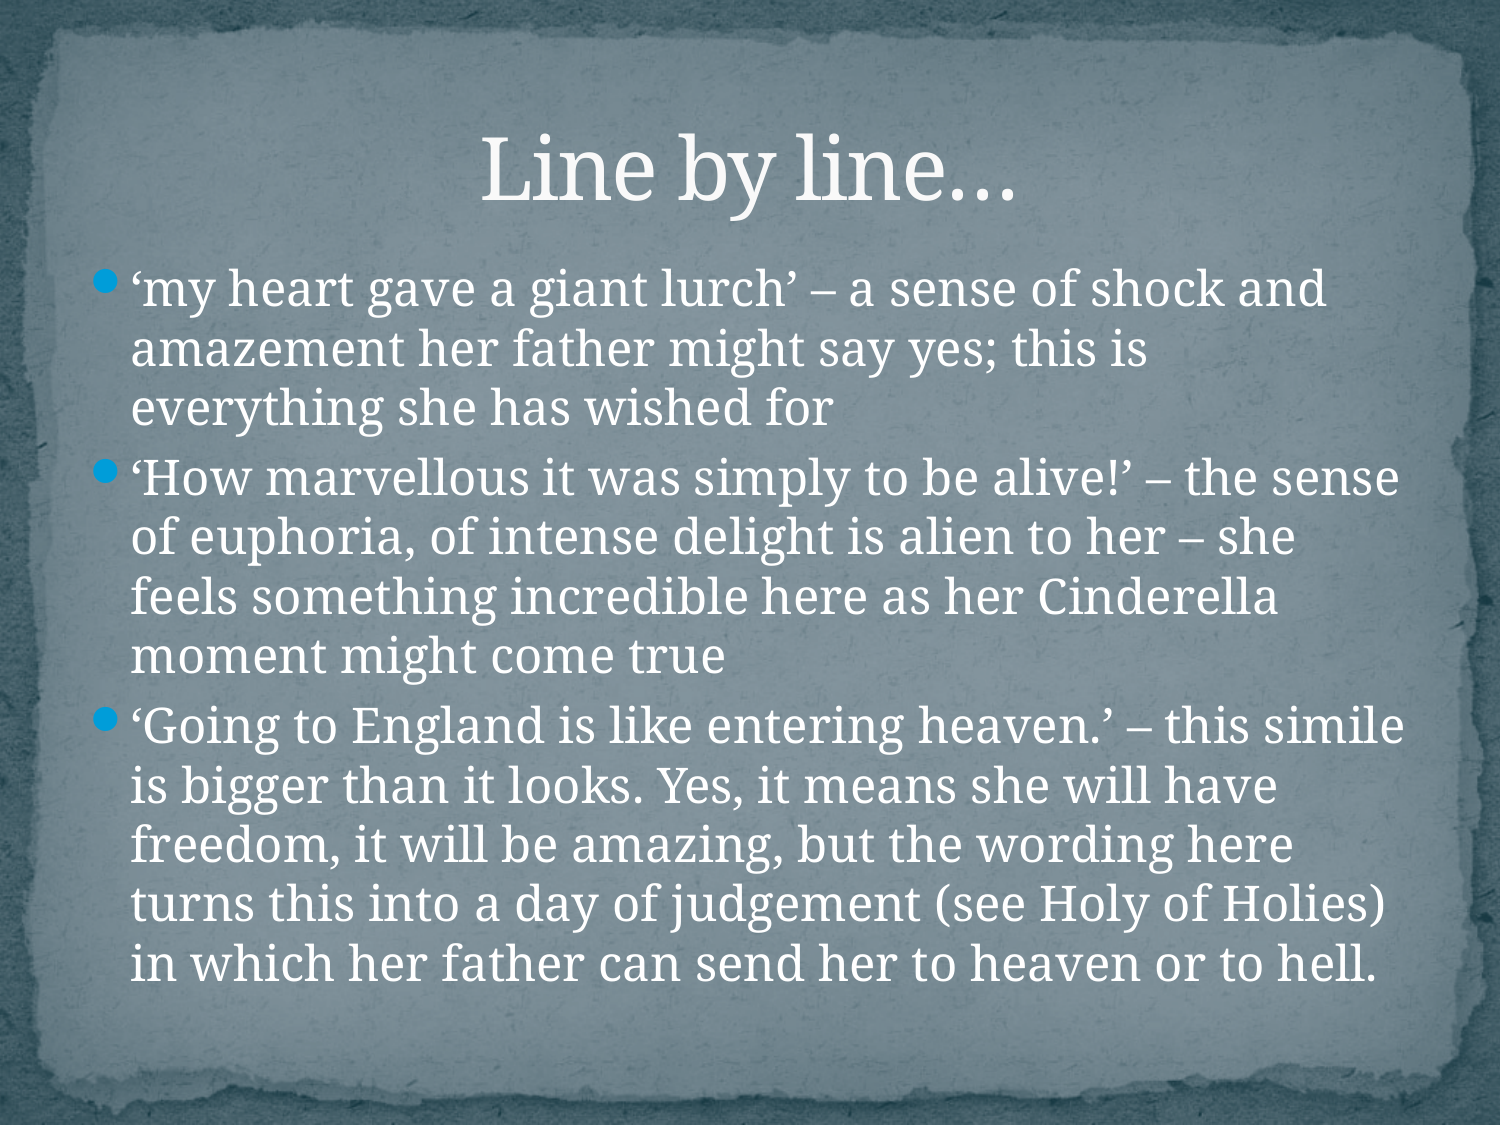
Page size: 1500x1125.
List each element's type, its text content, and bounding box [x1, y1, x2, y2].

list ‘my heart gave a giant lurch’ – a sense of shock and amazement her father might say yes; this is everything she has wished for ‘How marvellous it was simply to be alive!’ – the sense of euphoria, of intense delight is alien to her – she feels something incredible here as her Cinderella moment might come true ‘Going to England is like entering heaven.’ – this simile is bigger than it looks. Yes, it means she will have freedom, it will be amazing, but the wording here turns this into a day of judgement (see Holy of Holies) in which her father can send her to heaven or to hell. [75, 249, 1425, 1000]
title Line by line… [74, 24, 1425, 225]
